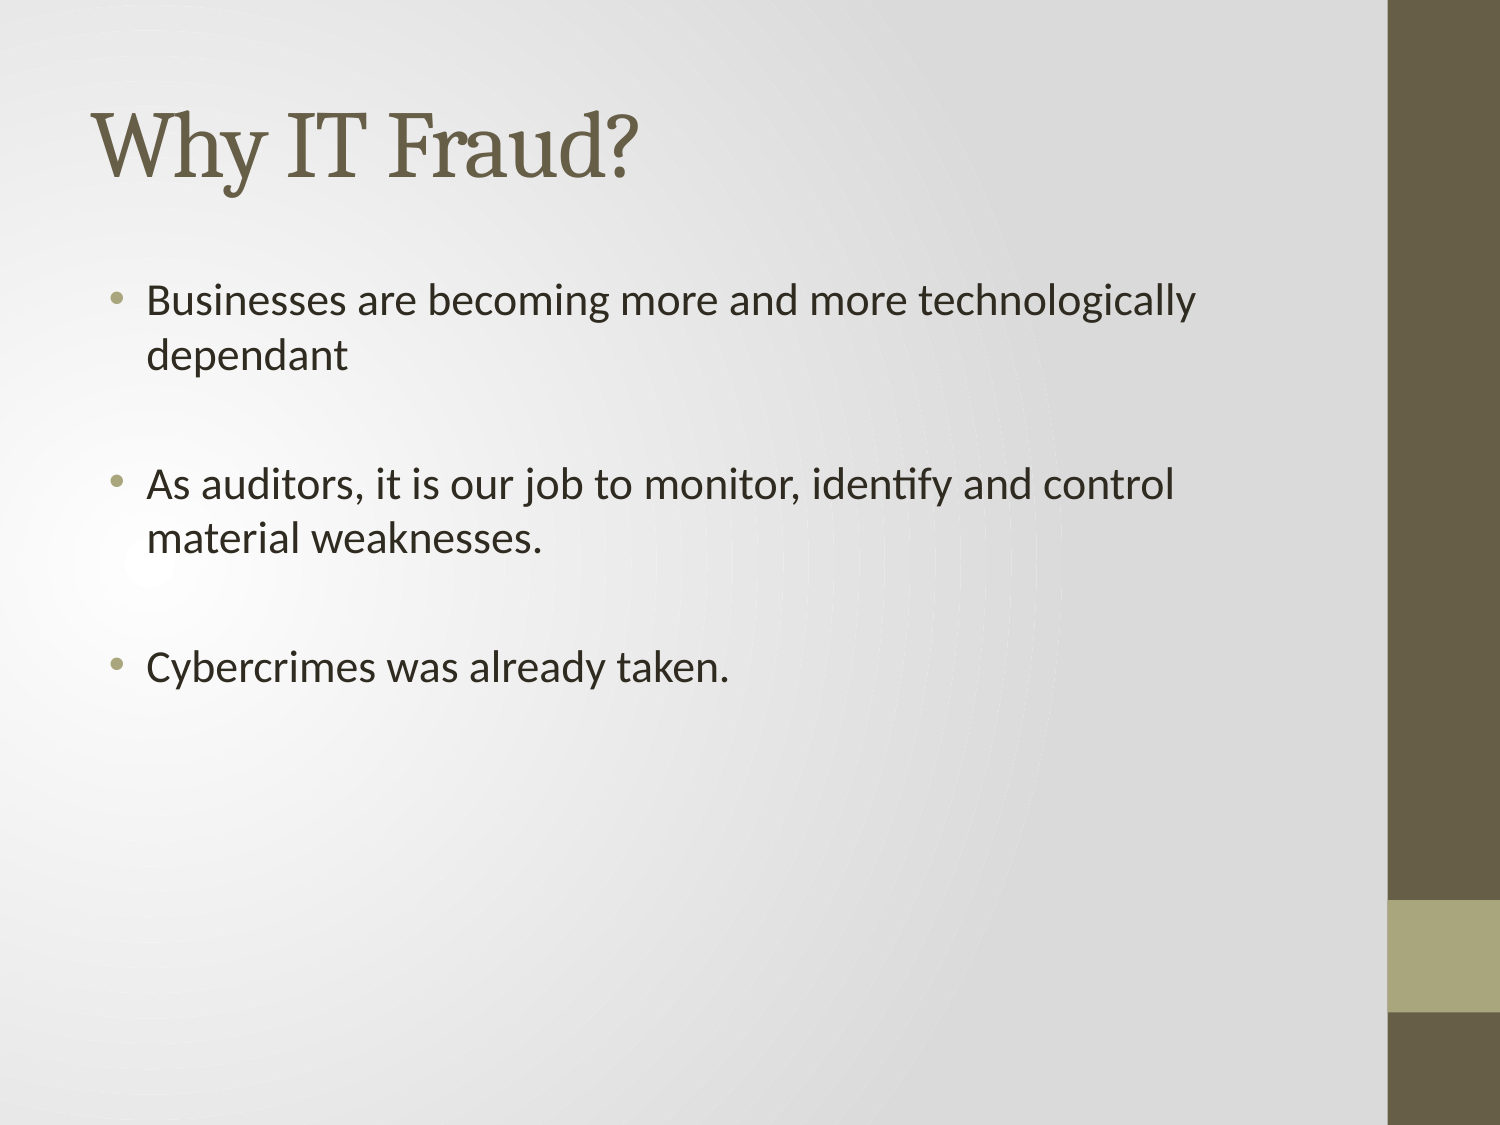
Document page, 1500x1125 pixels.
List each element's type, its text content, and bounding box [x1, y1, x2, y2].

list Businesses are becoming more and more technologically dependant As auditors, it is our job to monitor, identify and control material weaknesses. Cybercrimes was already taken. [75, 262, 1325, 1050]
title Why IT Fraud? [75, 45, 1325, 233]
